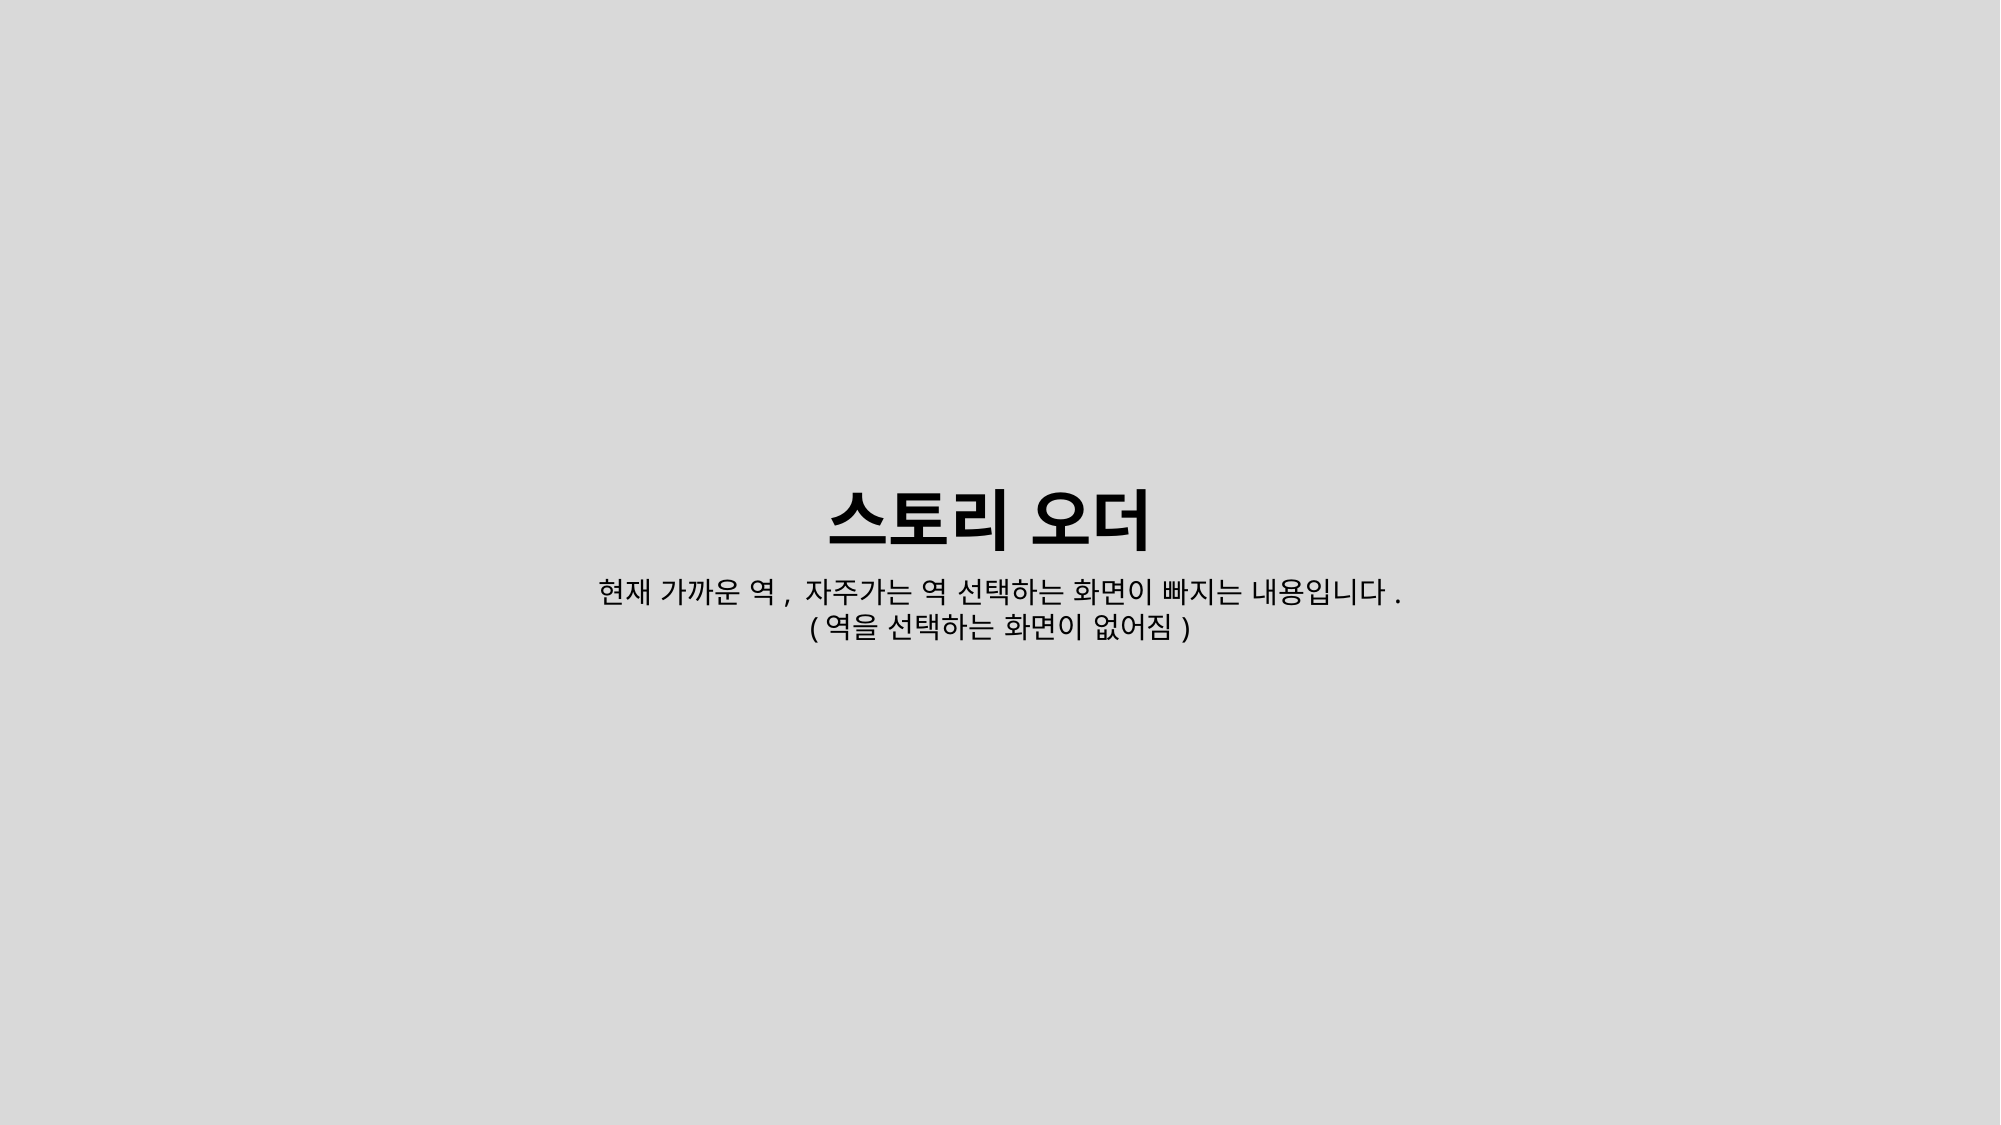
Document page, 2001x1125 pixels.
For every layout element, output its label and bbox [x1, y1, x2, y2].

text_box [493, 471, 1506, 654]
